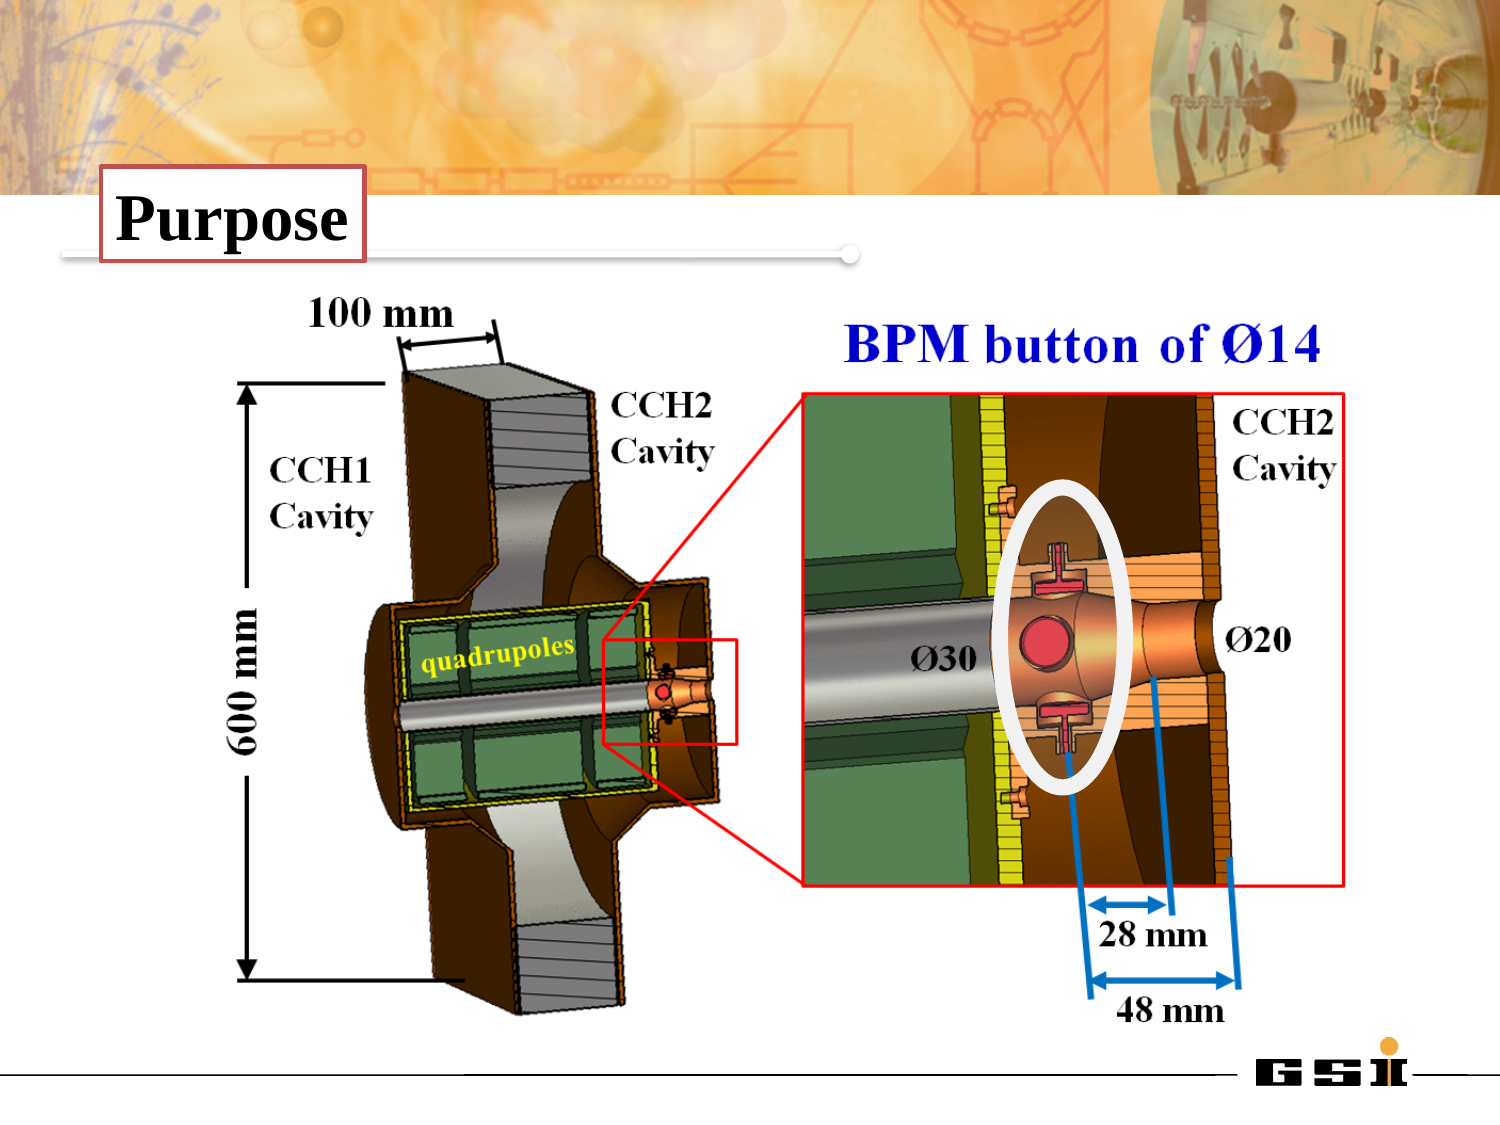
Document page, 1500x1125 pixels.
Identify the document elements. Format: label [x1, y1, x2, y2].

picture [224, 274, 1351, 1043]
text_box [62, 166, 851, 263]
text_box [0, 0, 1500, 1086]
